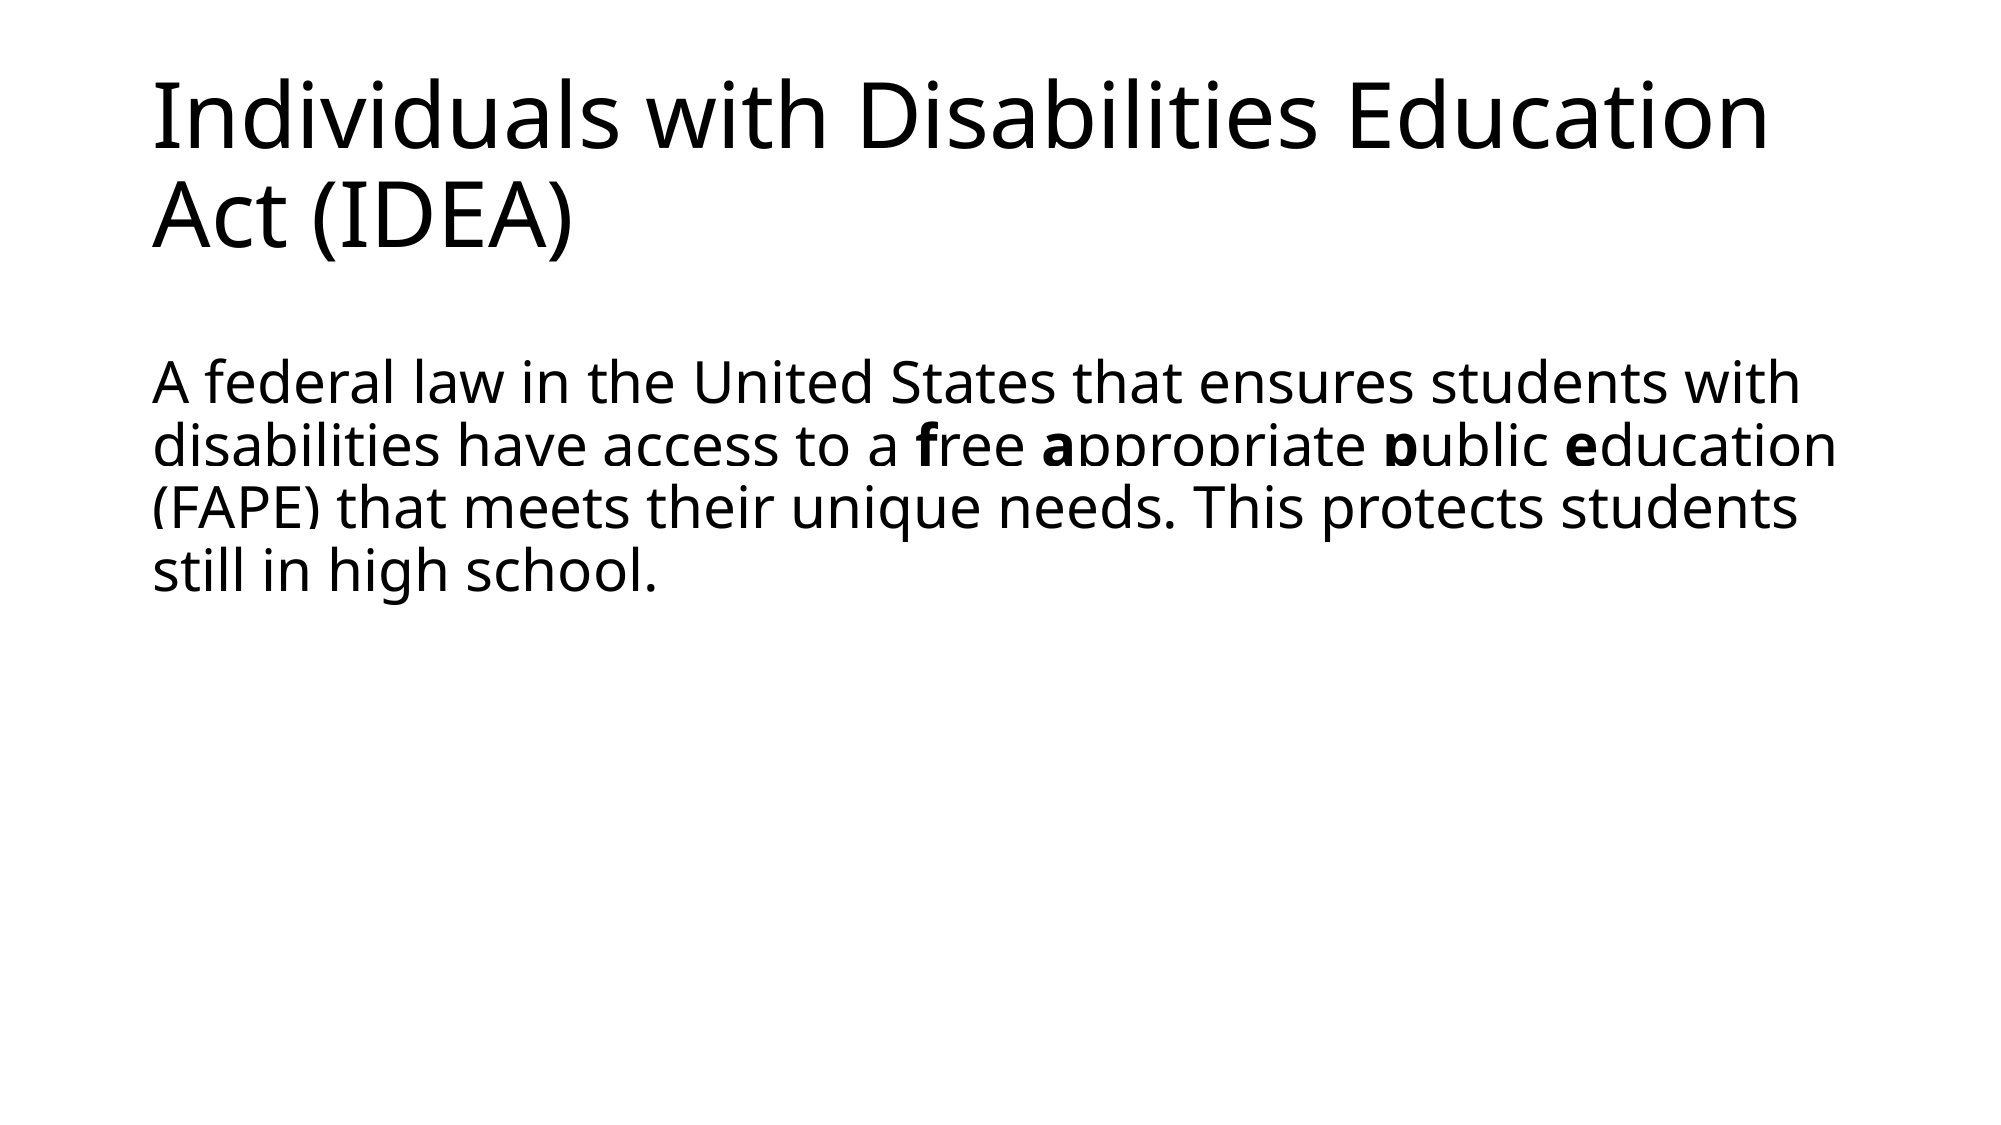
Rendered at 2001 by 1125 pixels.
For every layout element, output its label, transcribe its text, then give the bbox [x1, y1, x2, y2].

list A federal law in the United States that ensures students with disabilities have access to a free appropriate public education (FAPE) that meets their unique needs. This protects students still in high school. [137, 345, 1863, 1014]
title Individuals with Disabilities Education Act (IDEA) [137, 59, 1863, 278]
